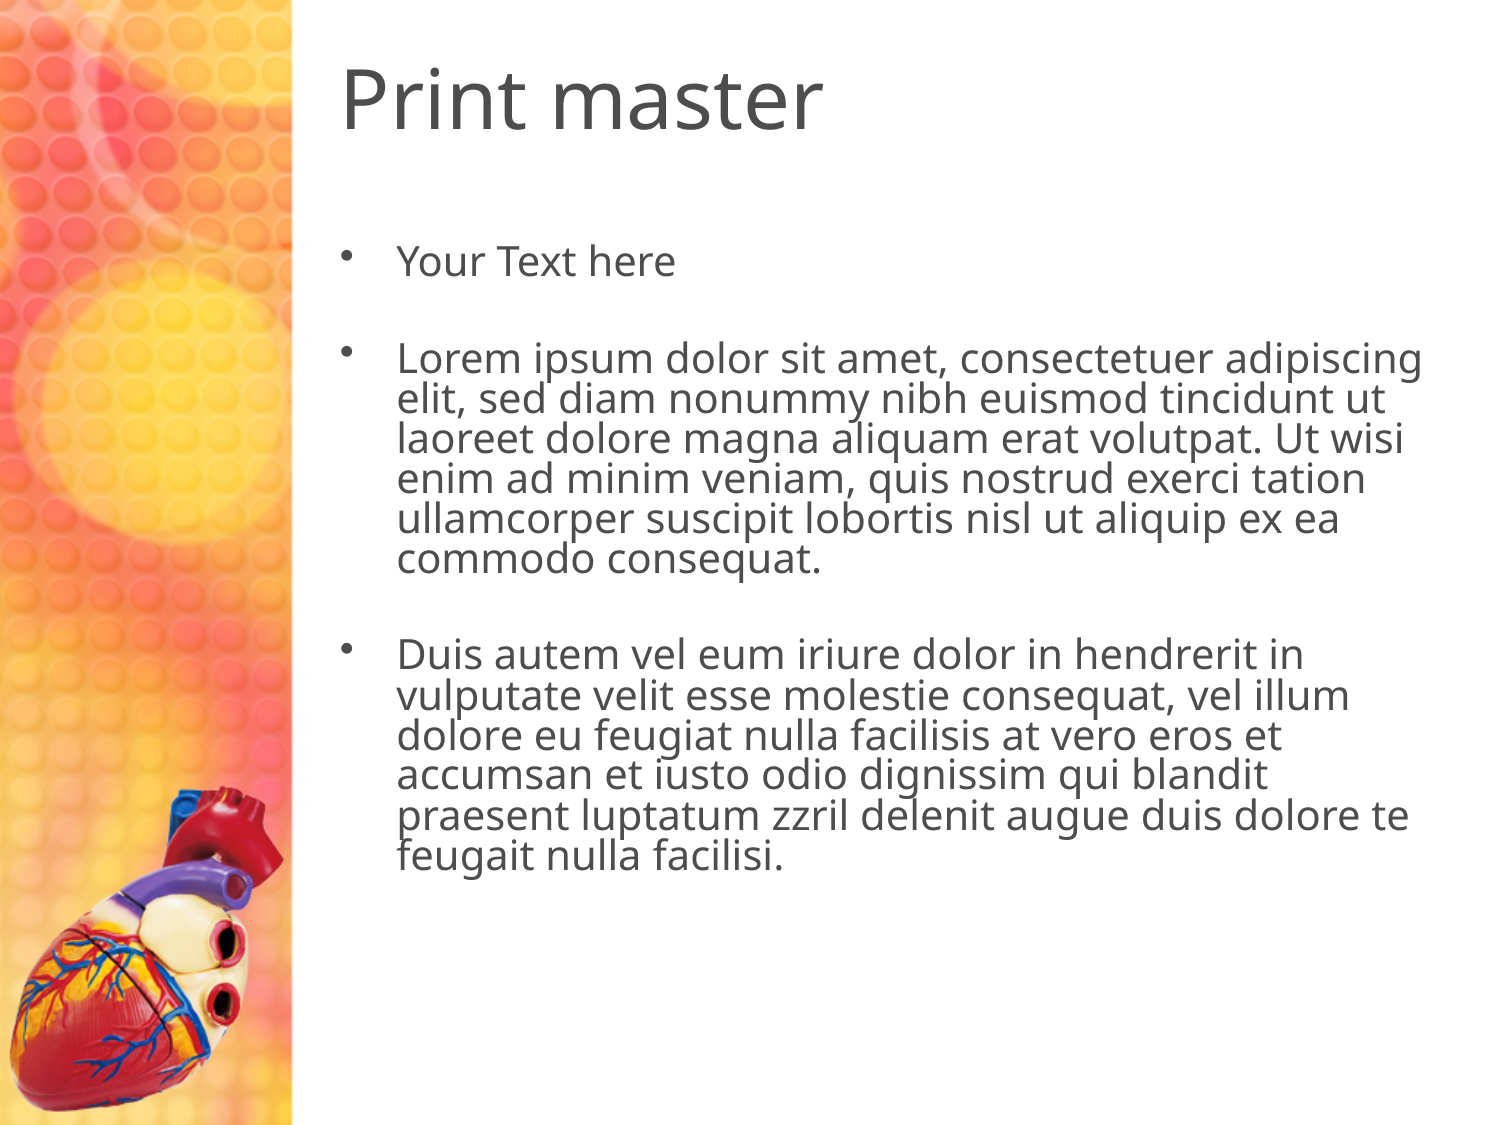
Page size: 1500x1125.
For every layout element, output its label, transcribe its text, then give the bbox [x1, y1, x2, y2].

list Your Text here Lorem ipsum dolor sit amet, consectetuer adipiscing elit, sed diam nonummy nibh euismod tincidunt ut laoreet dolore magna aliquam erat volutpat. Ut wisi enim ad minim veniam, quis nostrud exerci tation ullamcorper suscipit lobortis nisl ut aliquip ex ea commodo consequat. Duis autem vel eum iriure dolor in hendrerit in vulputate velit esse molestie consequat, vel illum dolore eu feugiat nulla facilisis at vero eros et accumsan et iusto odio dignissim qui blandit praesent luptatum zzril delenit augue duis dolore te feugait nulla facilisi. [324, 237, 1463, 938]
title Print master [324, 37, 1463, 156]
picture [0, 0, 1500, 1125]
